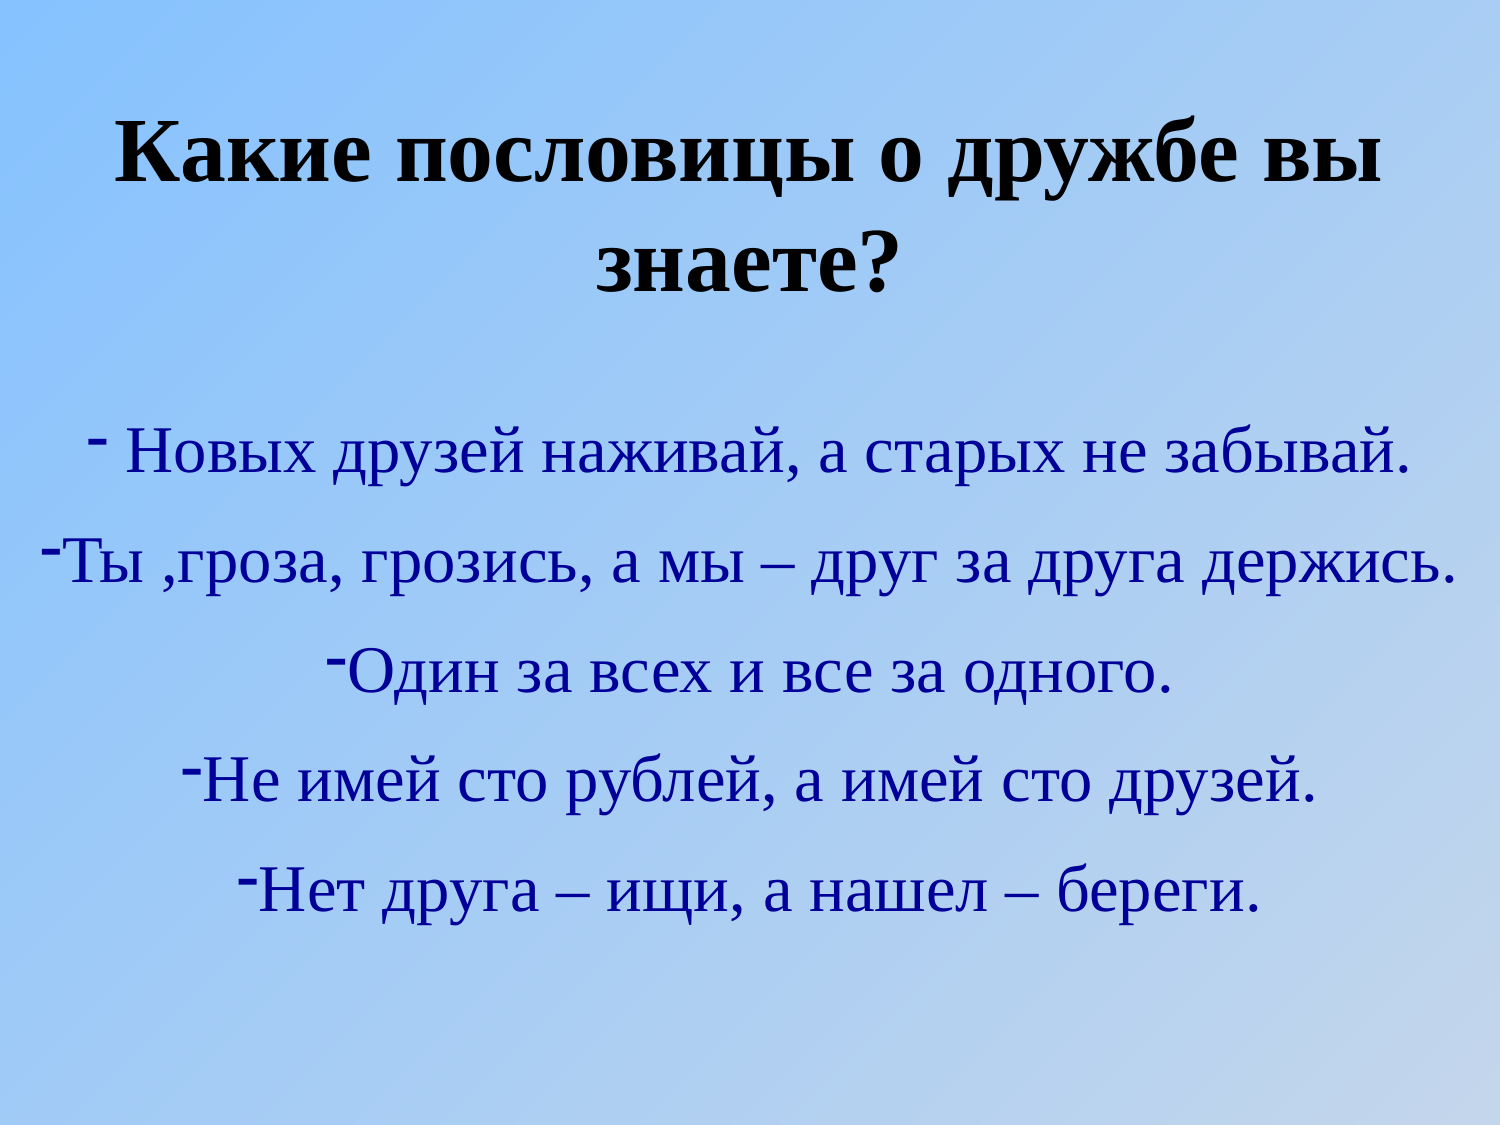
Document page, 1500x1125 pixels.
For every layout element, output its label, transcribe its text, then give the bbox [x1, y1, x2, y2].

text_box Новых друзей наживай, а старых не забывай. Ты ,гроза, грозись, а мы – друг за друга держись. Один за всех и все за одного. Не имей сто рублей, а имей сто друзей. Нет друга – ищи, а нашел – береги. [0, 398, 1500, 1008]
title Какие пословицы о дружбе вы знаете? [0, 101, 1500, 299]
